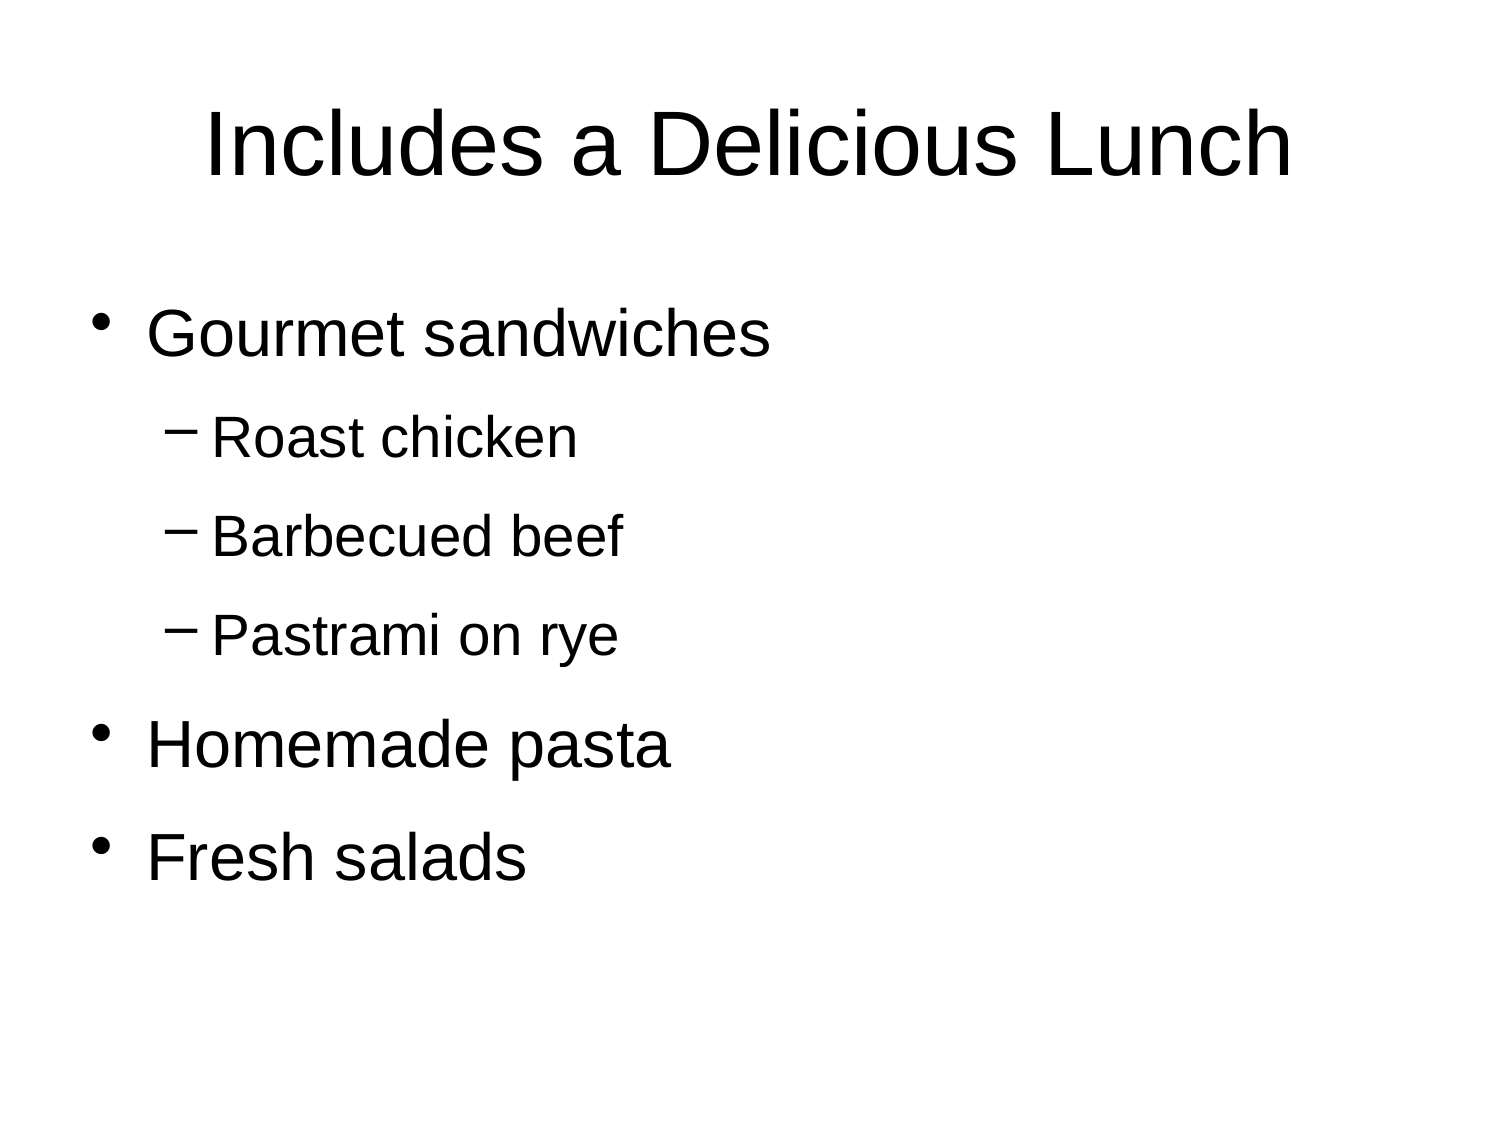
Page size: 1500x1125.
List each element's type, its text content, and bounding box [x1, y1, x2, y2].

list Gourmet sandwiches Roast chicken Barbecued beef Pastrami on rye Homemade pasta Fresh salads [74, 262, 1426, 1006]
title Includes a Delicious Lunch [74, 44, 1426, 233]
